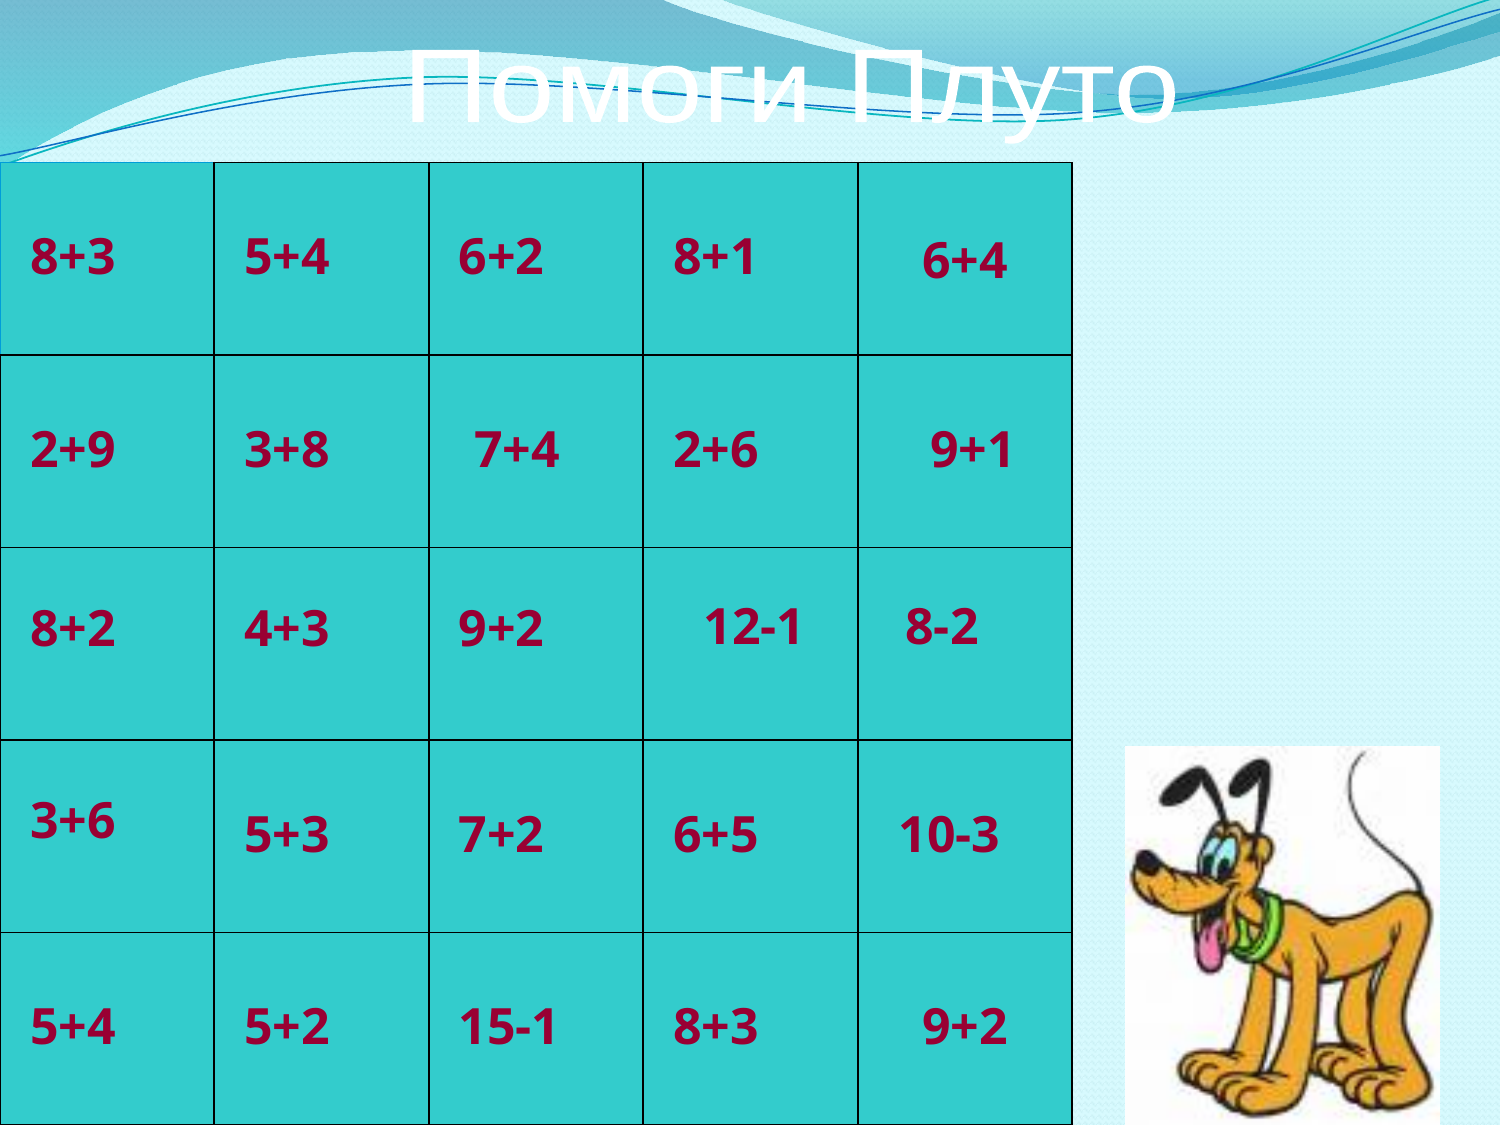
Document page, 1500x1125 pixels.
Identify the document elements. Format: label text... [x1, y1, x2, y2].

text_box 4+3 [229, 588, 414, 664]
picture [1124, 746, 1440, 1125]
text_box [215, 355, 428, 548]
text_box 9+2 [873, 987, 1057, 1063]
text_box [643, 355, 857, 548]
text_box 8+2 [15, 588, 200, 664]
text_box [0, 933, 214, 1125]
text_box 6+5 [658, 795, 843, 870]
text_box [643, 548, 857, 741]
text_box [857, 485, 1073, 548]
text_box [428, 741, 643, 933]
text_box 8-2 [849, 587, 1034, 663]
text_box 5+3 [229, 795, 414, 870]
text_box [149, 0, 1288, 61]
text_box [0, 162, 214, 354]
text_box [215, 548, 428, 741]
text_box 7+4 [459, 409, 644, 485]
text_box 12-1 [662, 587, 847, 663]
text_box 15-1 [444, 987, 628, 1063]
text_box [857, 933, 1073, 1125]
text_box 8+1 [658, 217, 843, 293]
text_box [857, 741, 1073, 933]
text_box 2+9 [15, 409, 200, 485]
text_box [643, 741, 857, 933]
text_box 5+2 [229, 987, 414, 1063]
text_box 6+4 [857, 162, 1073, 355]
text_box 9+2 [444, 588, 644, 664]
text_box 3+6 [15, 781, 200, 856]
text_box [0, 548, 215, 741]
text_box [857, 548, 1073, 741]
text_box [428, 355, 643, 548]
text_box 8+3 [15, 217, 200, 293]
text_box 9+1 [857, 409, 1088, 485]
text_box [428, 933, 643, 1125]
text_box 7+2 [444, 795, 628, 870]
text_box [428, 548, 643, 741]
text_box [643, 933, 857, 1125]
text_box [0, 354, 215, 548]
text_box [428, 162, 643, 355]
text_box 6+2 [444, 217, 628, 293]
text_box 3+8 [229, 409, 414, 485]
text_box [214, 933, 428, 1125]
text_box [1288, 0, 1475, 61]
text_box [215, 741, 428, 933]
text_box 10-3 [857, 795, 1042, 870]
text_box 8+3 [658, 987, 843, 1063]
text_box [0, 741, 215, 933]
text_box 5+4 [15, 987, 200, 1063]
text_box 2+6 [658, 409, 843, 485]
text_box [643, 162, 857, 355]
text_box [214, 162, 428, 355]
text_box [857, 355, 1073, 409]
text_box 5+4 [229, 217, 414, 293]
